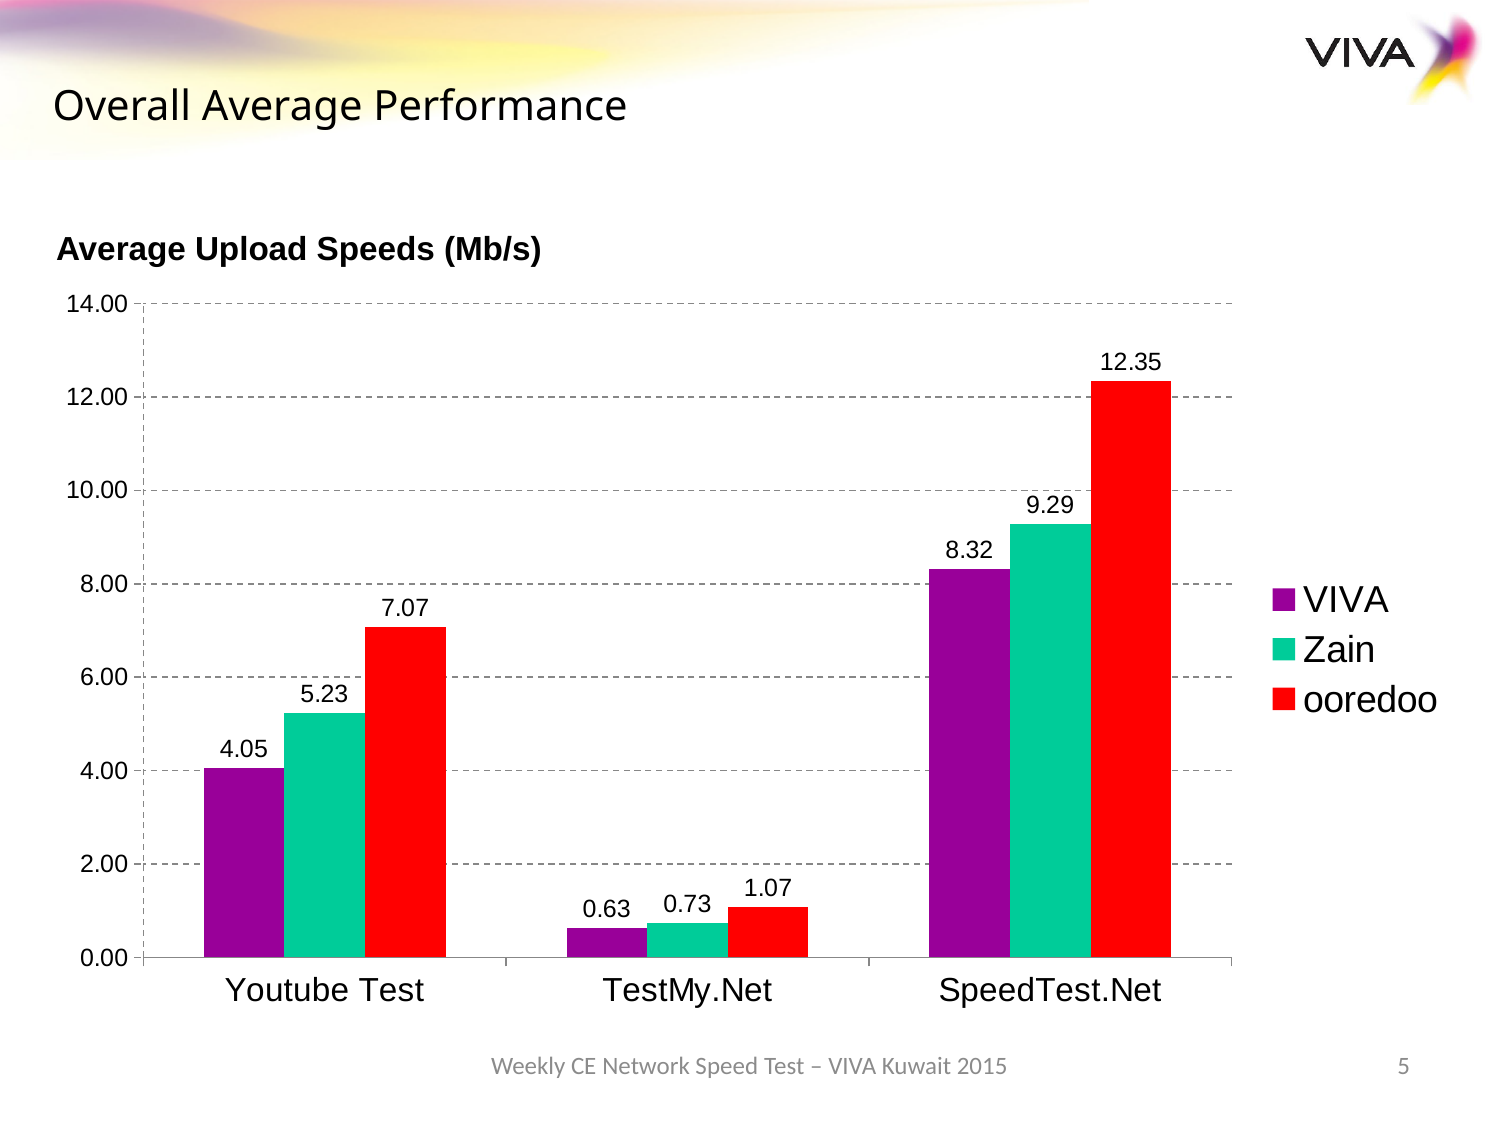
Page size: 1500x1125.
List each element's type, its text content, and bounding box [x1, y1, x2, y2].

text_box Average Upload Speeds (Mb/s) [41, 219, 1093, 273]
text_box 5 [1074, 1042, 1425, 1103]
picture [1300, 12, 1485, 105]
chart [37, 275, 1463, 1024]
text_box Weekly CE Network Speed Test – VIVA Kuwait 2015 [205, 1042, 1074, 1103]
text_box Overall Average Performance [37, 24, 1278, 184]
picture [0, 0, 1089, 160]
